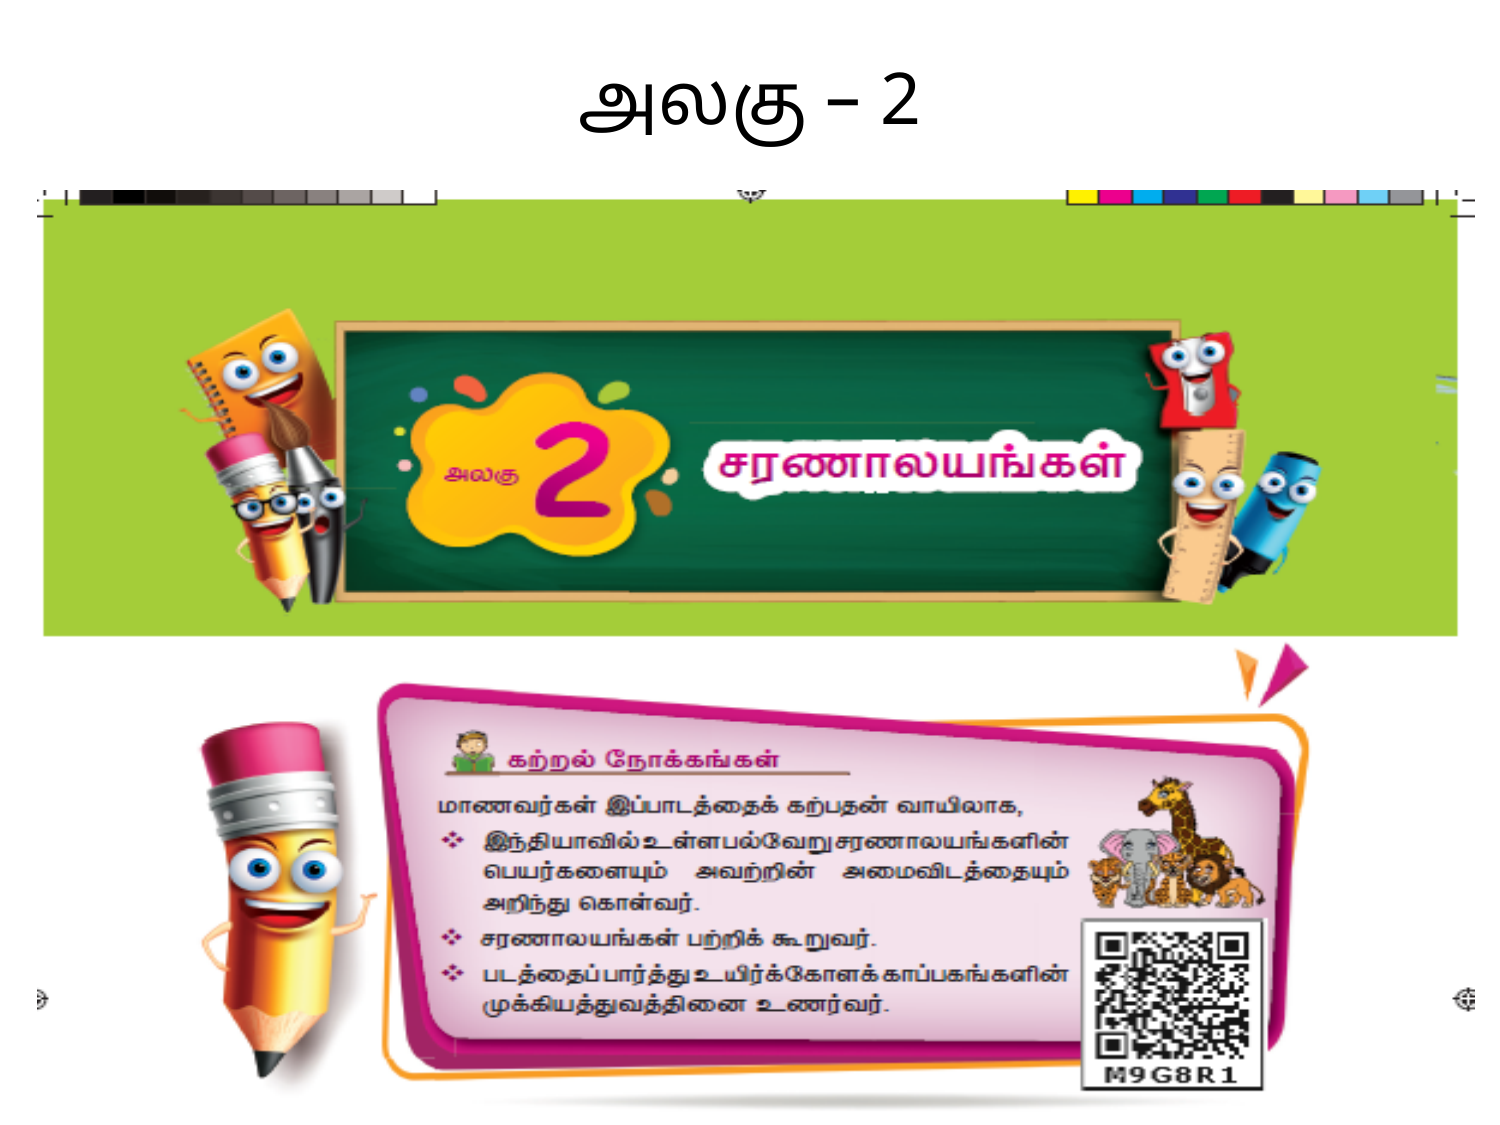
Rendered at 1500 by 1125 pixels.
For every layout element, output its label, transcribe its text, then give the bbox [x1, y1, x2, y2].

title அலகு – 2 [75, 45, 1425, 189]
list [37, 190, 1476, 1125]
